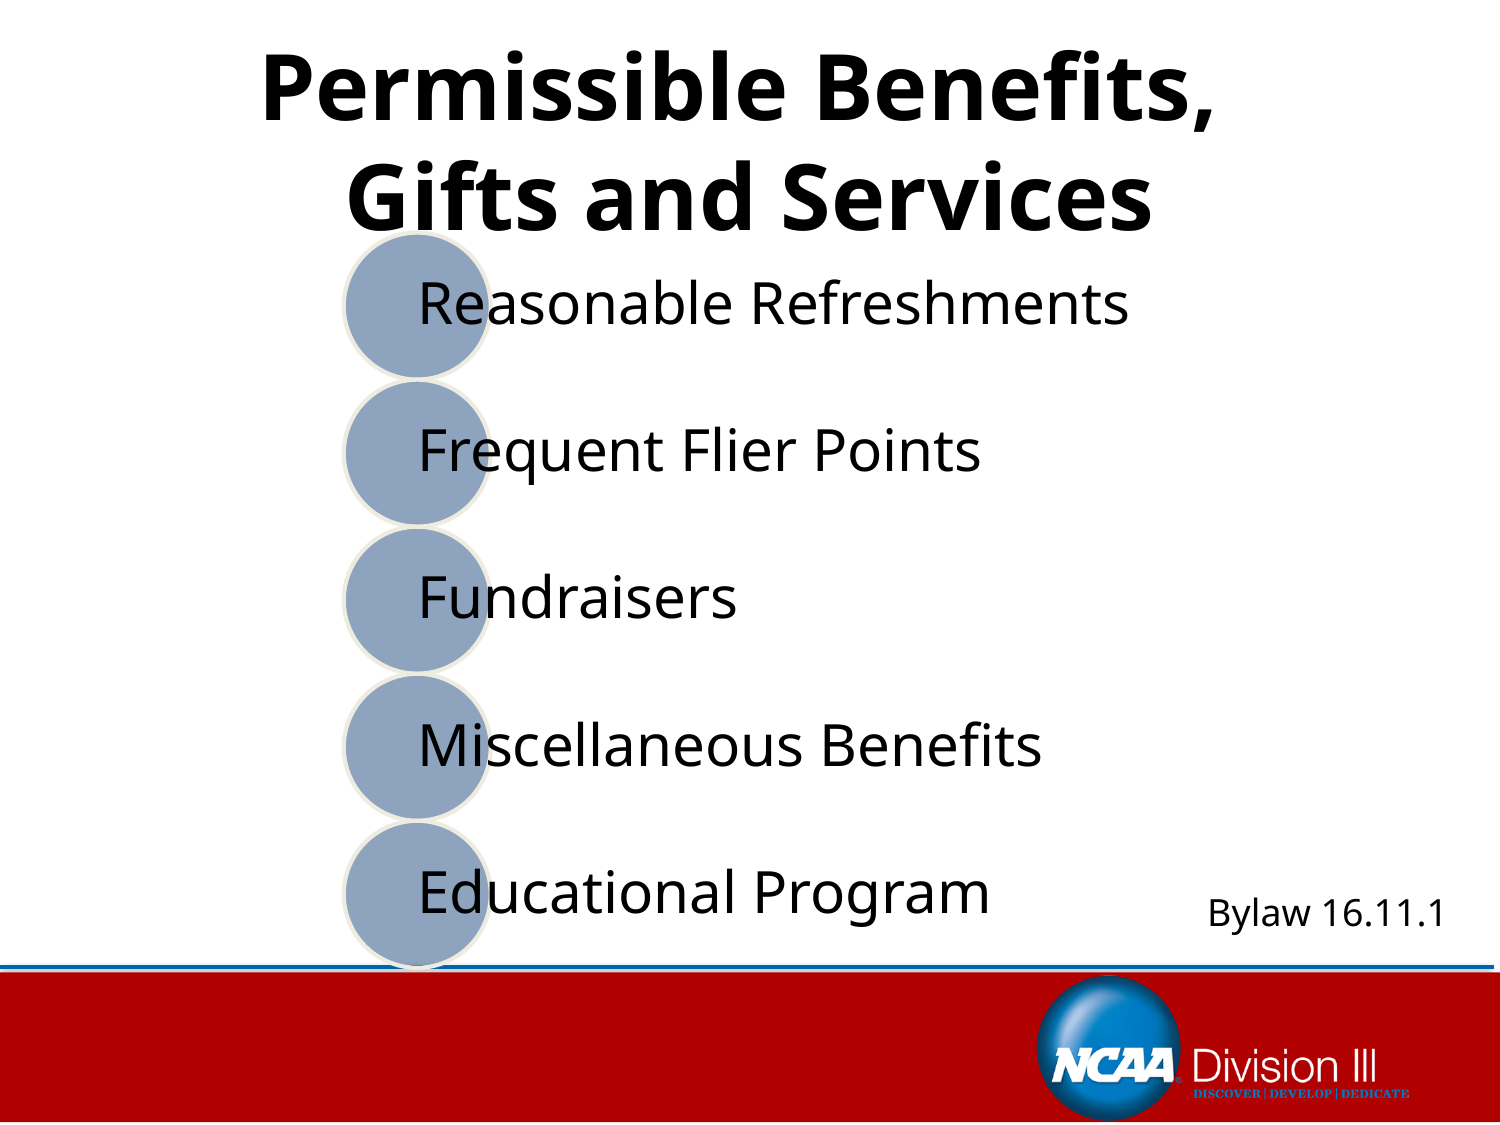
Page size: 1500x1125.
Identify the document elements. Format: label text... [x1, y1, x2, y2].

title Permissible Benefits, Gifts and Services [75, 45, 1425, 230]
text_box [43, 232, 1464, 969]
picture [1021, 969, 1423, 1125]
